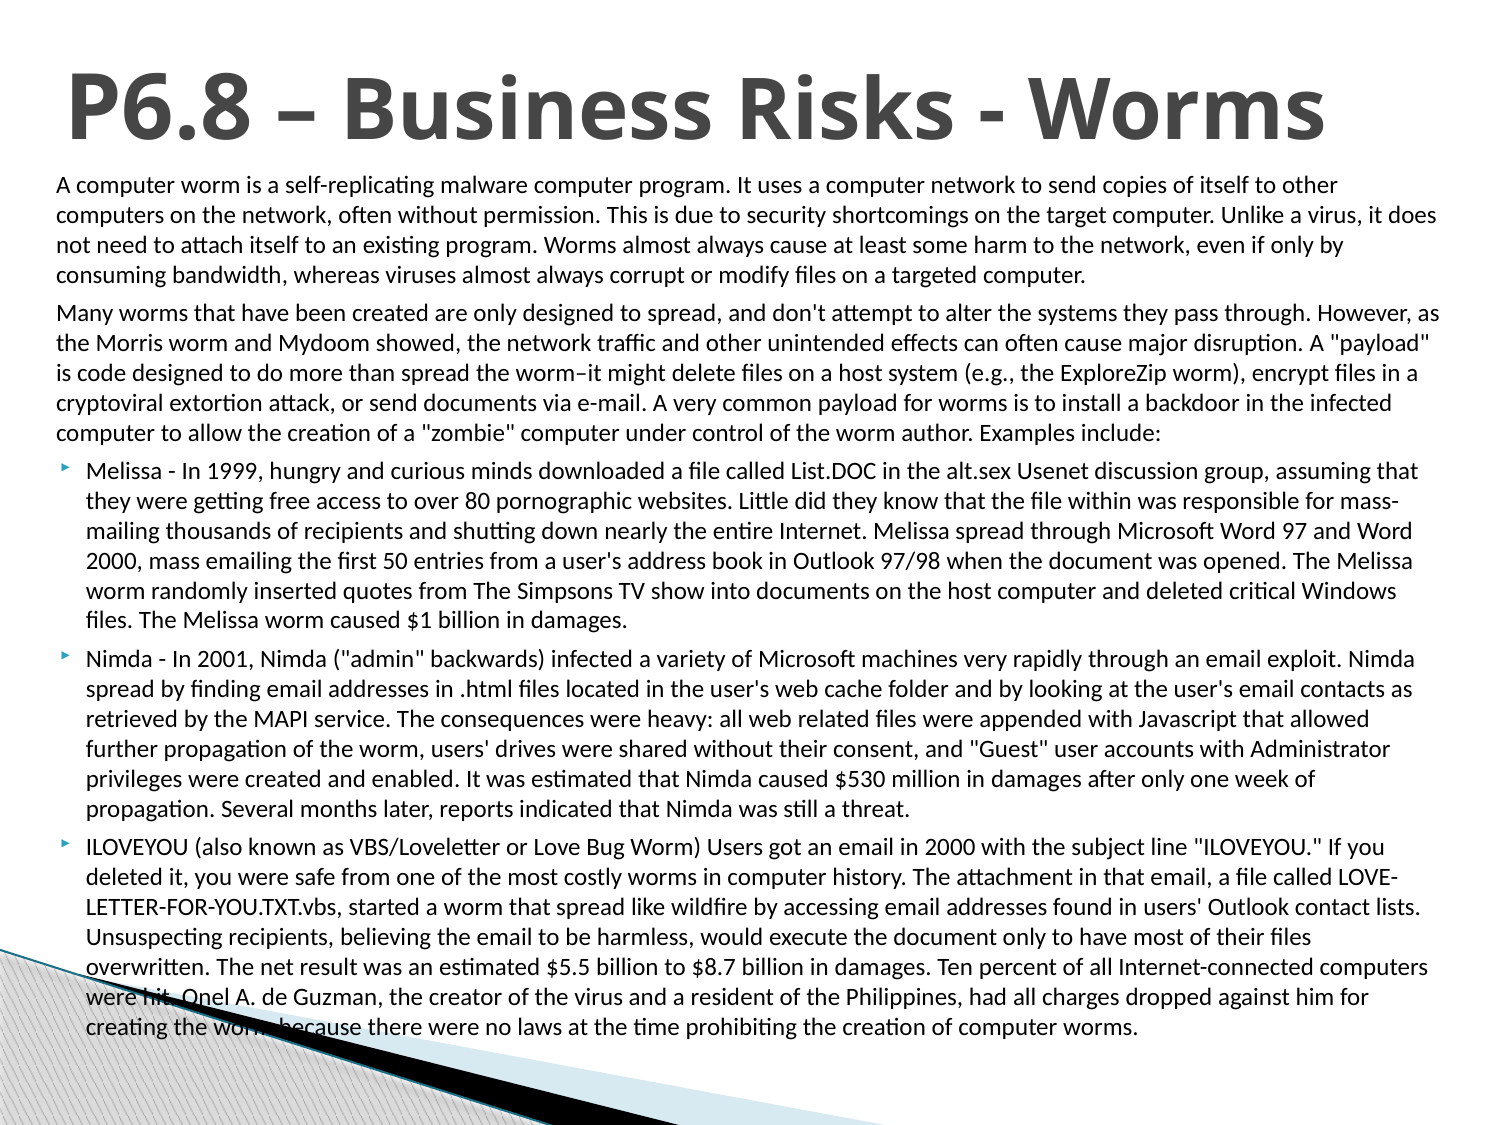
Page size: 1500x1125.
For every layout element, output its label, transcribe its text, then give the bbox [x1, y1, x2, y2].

title P6.8 – Business Risks - Worms [49, 32, 1400, 173]
list A computer worm is a self-replicating malware computer program. It uses a computer network to send copies of itself to other computers on the network, often without permission. This is due to security shortcomings on the target computer. Unlike a virus, it does not need to attach itself to an existing program. Worms almost always cause at least some harm to the network, even if only by consuming bandwidth, whereas viruses almost always corrupt or modify files on a targeted computer. Many worms that have been created are only designed to spread, and don't attempt to alter the systems they pass through. However, as the Morris worm and Mydoom showed, the network traffic and other unintended effects can often cause major disruption. A "payload" is code designed to do more than spread the worm–it might delete files on a host system (e.g., the ExploreZip worm), encrypt files in a cryptoviral extortion attack, or send documents via e-mail. A very common payload for worms is to install a backdoor in the infected computer to allow the creation of a "zombie" computer under control of the worm author. Examples include: Melissa - In 1999, hungry and curious minds downloaded a file called List.DOC in the alt.sex Usenet discussion group, assuming that they were getting free access to over 80 pornographic websites. Little did they know that the file within was responsible for mass-mailing thousands of recipients and shutting down nearly the entire Internet. Melissa spread through Microsoft Word 97 and Word 2000, mass emailing the first 50 entries from a user's address book in Outlook 97/98 when the document was opened. The Melissa worm randomly inserted quotes from The Simpsons TV show into documents on the host computer and deleted critical Windows files. The Melissa worm caused $1 billion in damages. Nimda - In 2001, Nimda ("admin" backwards) infected a variety of Microsoft machines very rapidly through an email exploit. Nimda spread by finding email addresses in .html files located in the user's web cache folder and by looking at the user's email contacts as retrieved by the MAPI service. The consequences were heavy: all web related files were appended with Javascript that allowed further propagation of the worm, users' drives were shared without their consent, and "Guest" user accounts with Administrator privileges were created and enabled. It was estimated that Nimda caused $530 million in damages after only one week of propagation. Several months later, reports indicated that Nimda was still a threat. ILOVEYOU (also known as VBS/Loveletter or Love Bug Worm) Users got an email in 2000 with the subject line "ILOVEYOU." If you deleted it, you were safe from one of the most costly worms in computer history. The attachment in that email, a file called LOVE-LETTER-FOR-YOU.TXT.vbs, started a worm that spread like wildfire by accessing email addresses found in users' Outlook contact lists. Unsuspecting recipients, believing the email to be harmless, would execute the document only to have most of their files overwritten. The net result was an estimated $5.5 billion to $8.7 billion in damages. Ten percent of all Internet-connected computers were hit. Onel A. de Guzman, the creator of the virus and a resident of the Philippines, had all charges dropped against him for creating the worm because there were no laws at the time prohibiting the creation of computer worms. [41, 160, 1459, 1047]
